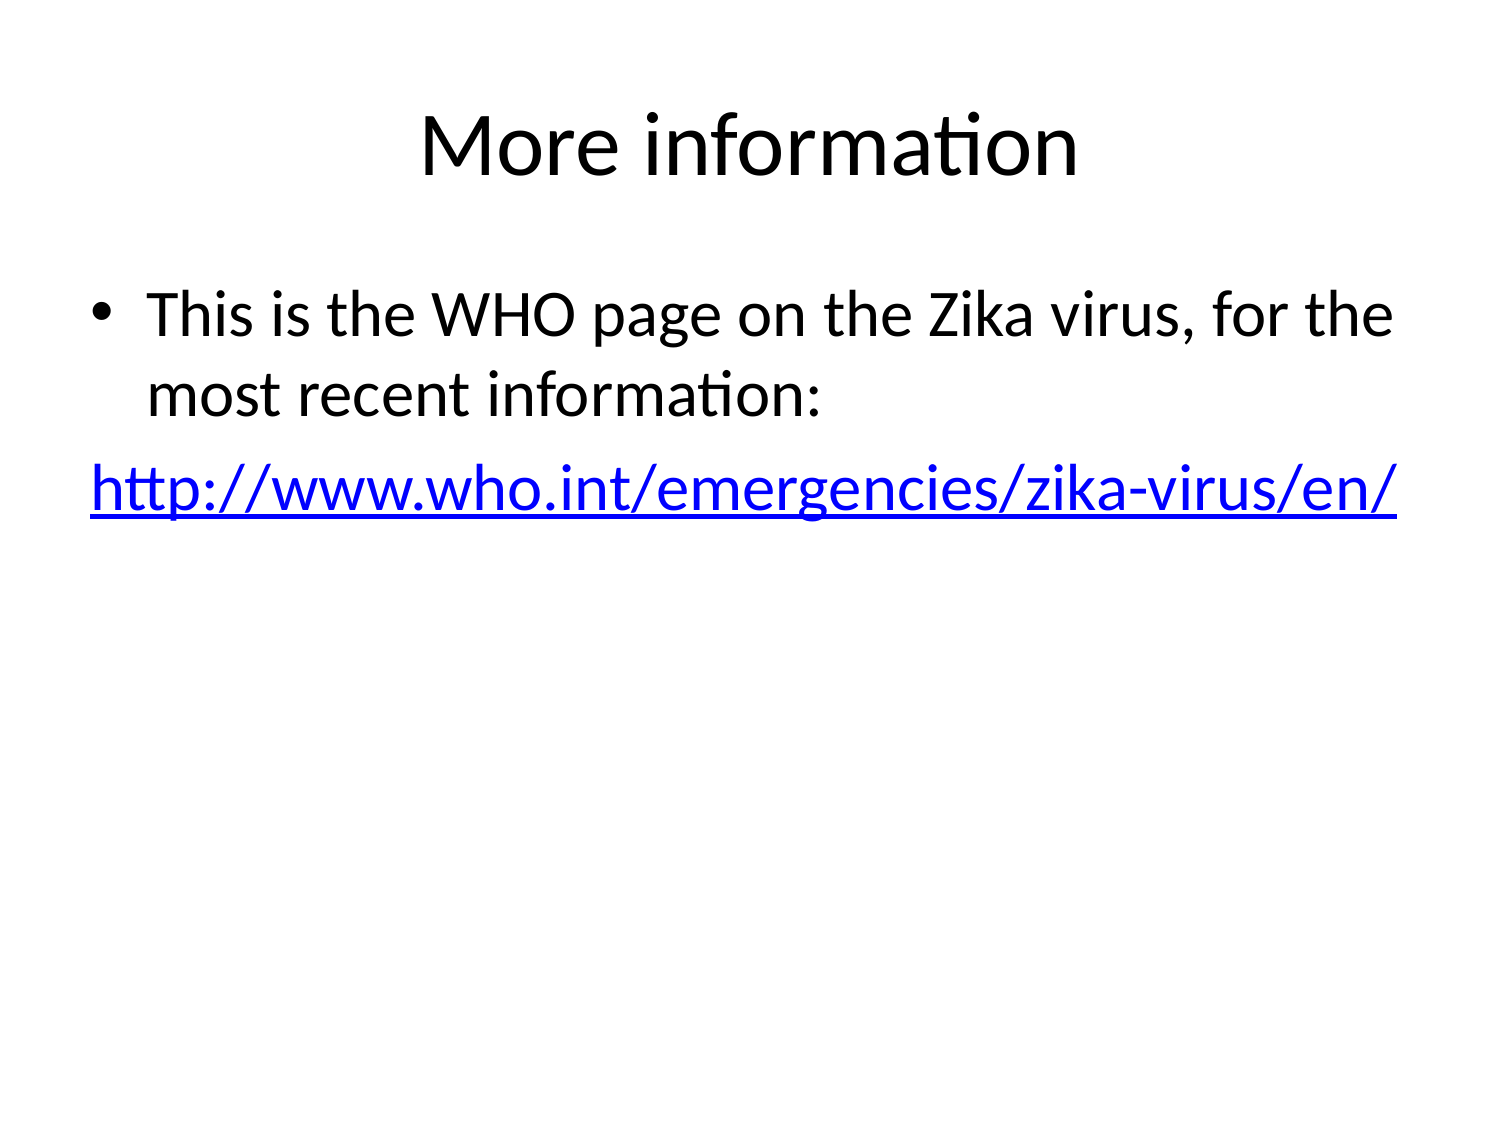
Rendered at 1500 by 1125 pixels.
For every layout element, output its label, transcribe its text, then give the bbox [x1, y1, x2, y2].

title More information [75, 45, 1425, 233]
list This is the WHO page on the Zika virus, for the most recent information: http://www.who.int/emergencies/zika-virus/en/ [75, 262, 1425, 1005]
